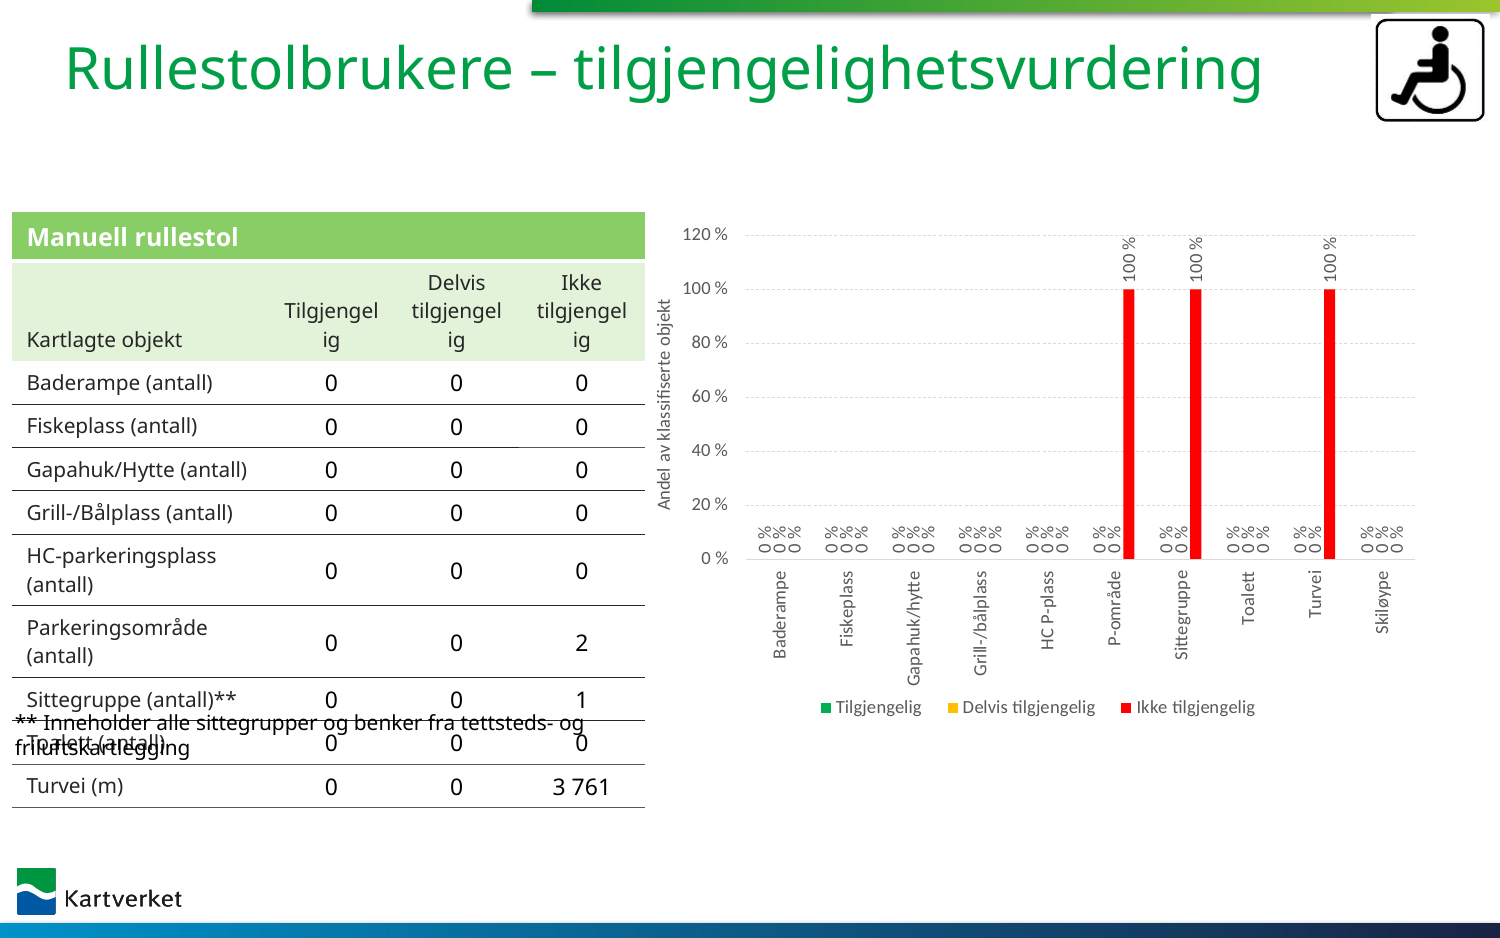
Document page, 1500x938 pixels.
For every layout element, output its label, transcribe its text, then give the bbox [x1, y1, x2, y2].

table_cell Turvei (m) [12, 768, 269, 807]
table_cell 0 [269, 361, 394, 404]
table_cell 1 [519, 678, 638, 702]
table_cell 0 [519, 535, 638, 605]
table_cell Parkeringsområde (antall) [12, 606, 269, 677]
table_cell Sittegruppe (antall)** [12, 678, 269, 702]
table_cell HC-parkeringsplass (antall) [12, 535, 269, 605]
table_cell 0 [269, 768, 394, 807]
table_cell 0 [519, 405, 638, 447]
table_cell 0 [394, 361, 519, 404]
picture [1371, 13, 1491, 127]
table_cell Kartlagte objekt [12, 263, 269, 361]
table_cell 0 [519, 448, 638, 490]
table_cell 0 [519, 491, 638, 534]
table_cell Baderampe (antall) [12, 361, 269, 404]
table_cell Tilgjengelig [269, 263, 394, 361]
table_cell Delvis tilgjengelig [394, 263, 519, 361]
table_cell 0 [269, 678, 394, 702]
table_cell 0 [394, 448, 519, 490]
table_cell 0 [269, 491, 394, 534]
table_cell 0 [394, 678, 519, 702]
table_cell 0 [269, 405, 394, 447]
table_cell 0 [394, 405, 519, 447]
table_cell 2 [519, 606, 638, 677]
table_cell 0 [519, 361, 638, 404]
picture [643, 218, 1426, 728]
table_cell 0 [394, 491, 519, 534]
table_cell Gapahuk/Hytte (antall) [12, 448, 269, 490]
table_cell 0 [394, 535, 519, 605]
table_cell 0 [269, 448, 394, 490]
table_cell 0 [269, 535, 394, 605]
table_cell Grill-/Bålplass (antall) [12, 491, 269, 534]
text_box ** Inneholder alle sittegrupper og benker fra tettsteds- og friluftskartlegging [0, 702, 745, 768]
table_cell 0 [269, 606, 394, 677]
table_cell Fiskeplass (antall) [12, 405, 269, 447]
table_cell 0 [394, 606, 519, 677]
table_cell 0 [394, 768, 519, 807]
text_box Rullestolbrukere – tilgjengelighetsvurdering [49, 12, 1372, 109]
table_cell 3 761 [519, 768, 645, 807]
table_cell Ikke tilgjengelig [519, 263, 638, 361]
table_header Manuell rullestol [12, 212, 645, 259]
